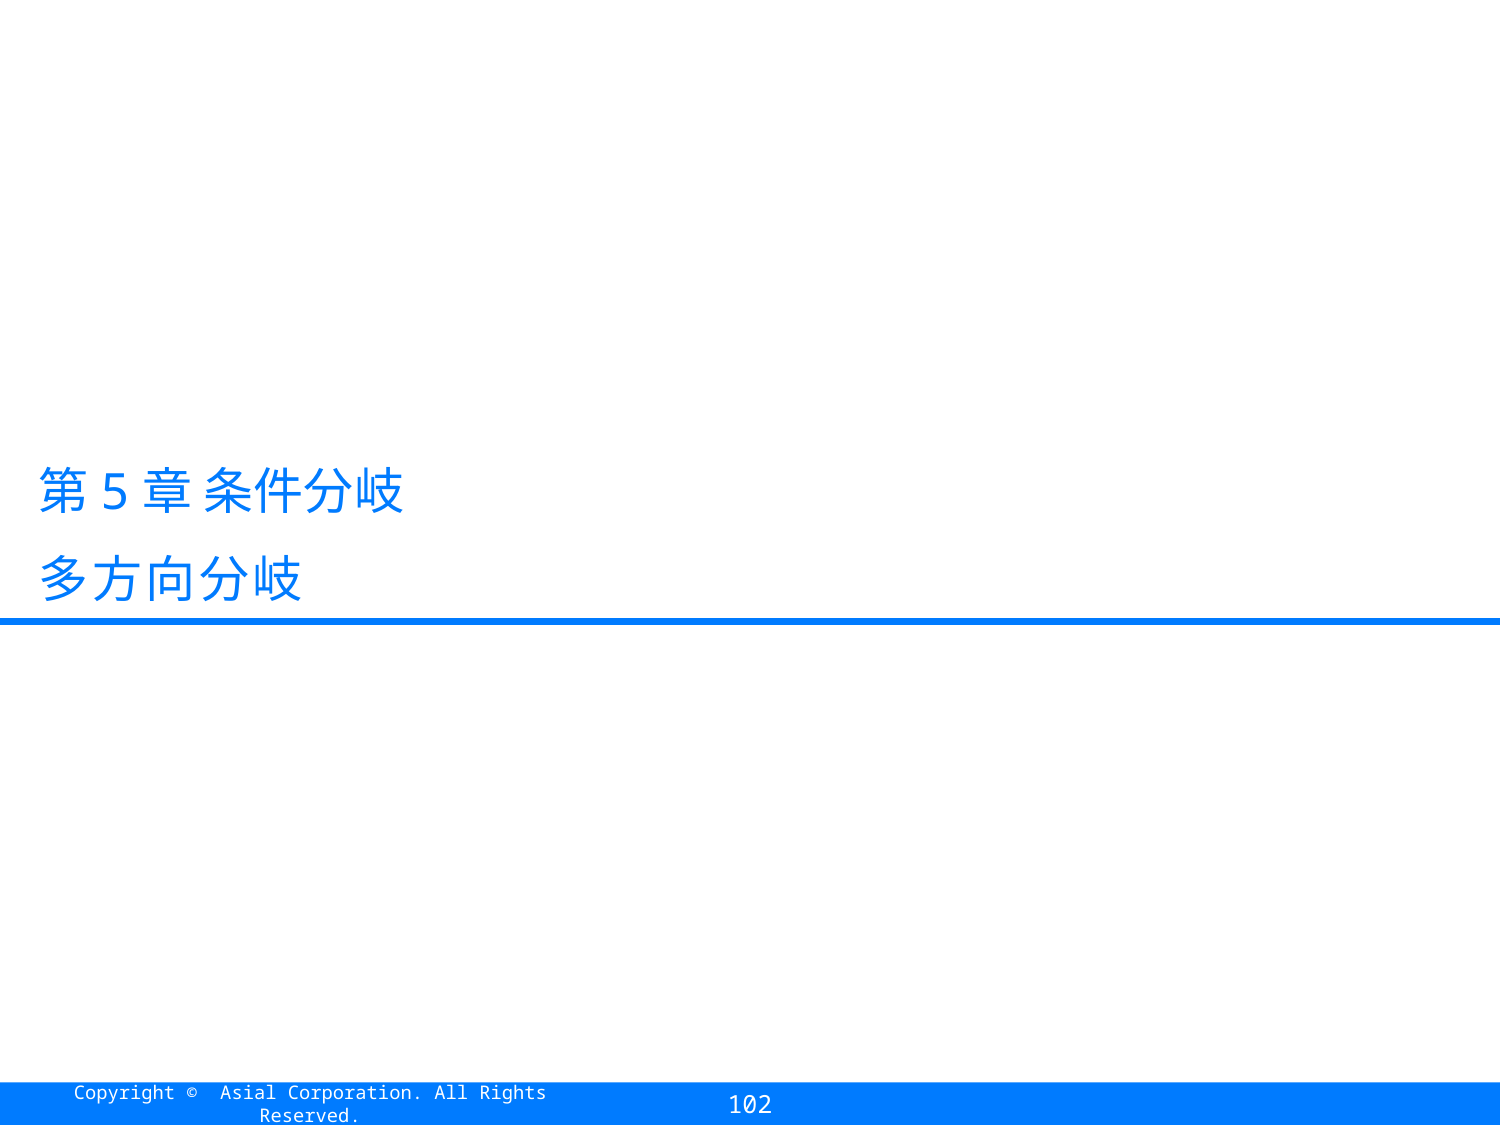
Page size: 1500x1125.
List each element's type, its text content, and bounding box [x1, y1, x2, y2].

title 多方向分岐 [23, 538, 1500, 616]
list 第5章 条件分岐 [23, 444, 1500, 536]
slide_number 102 [581, 1075, 919, 1125]
